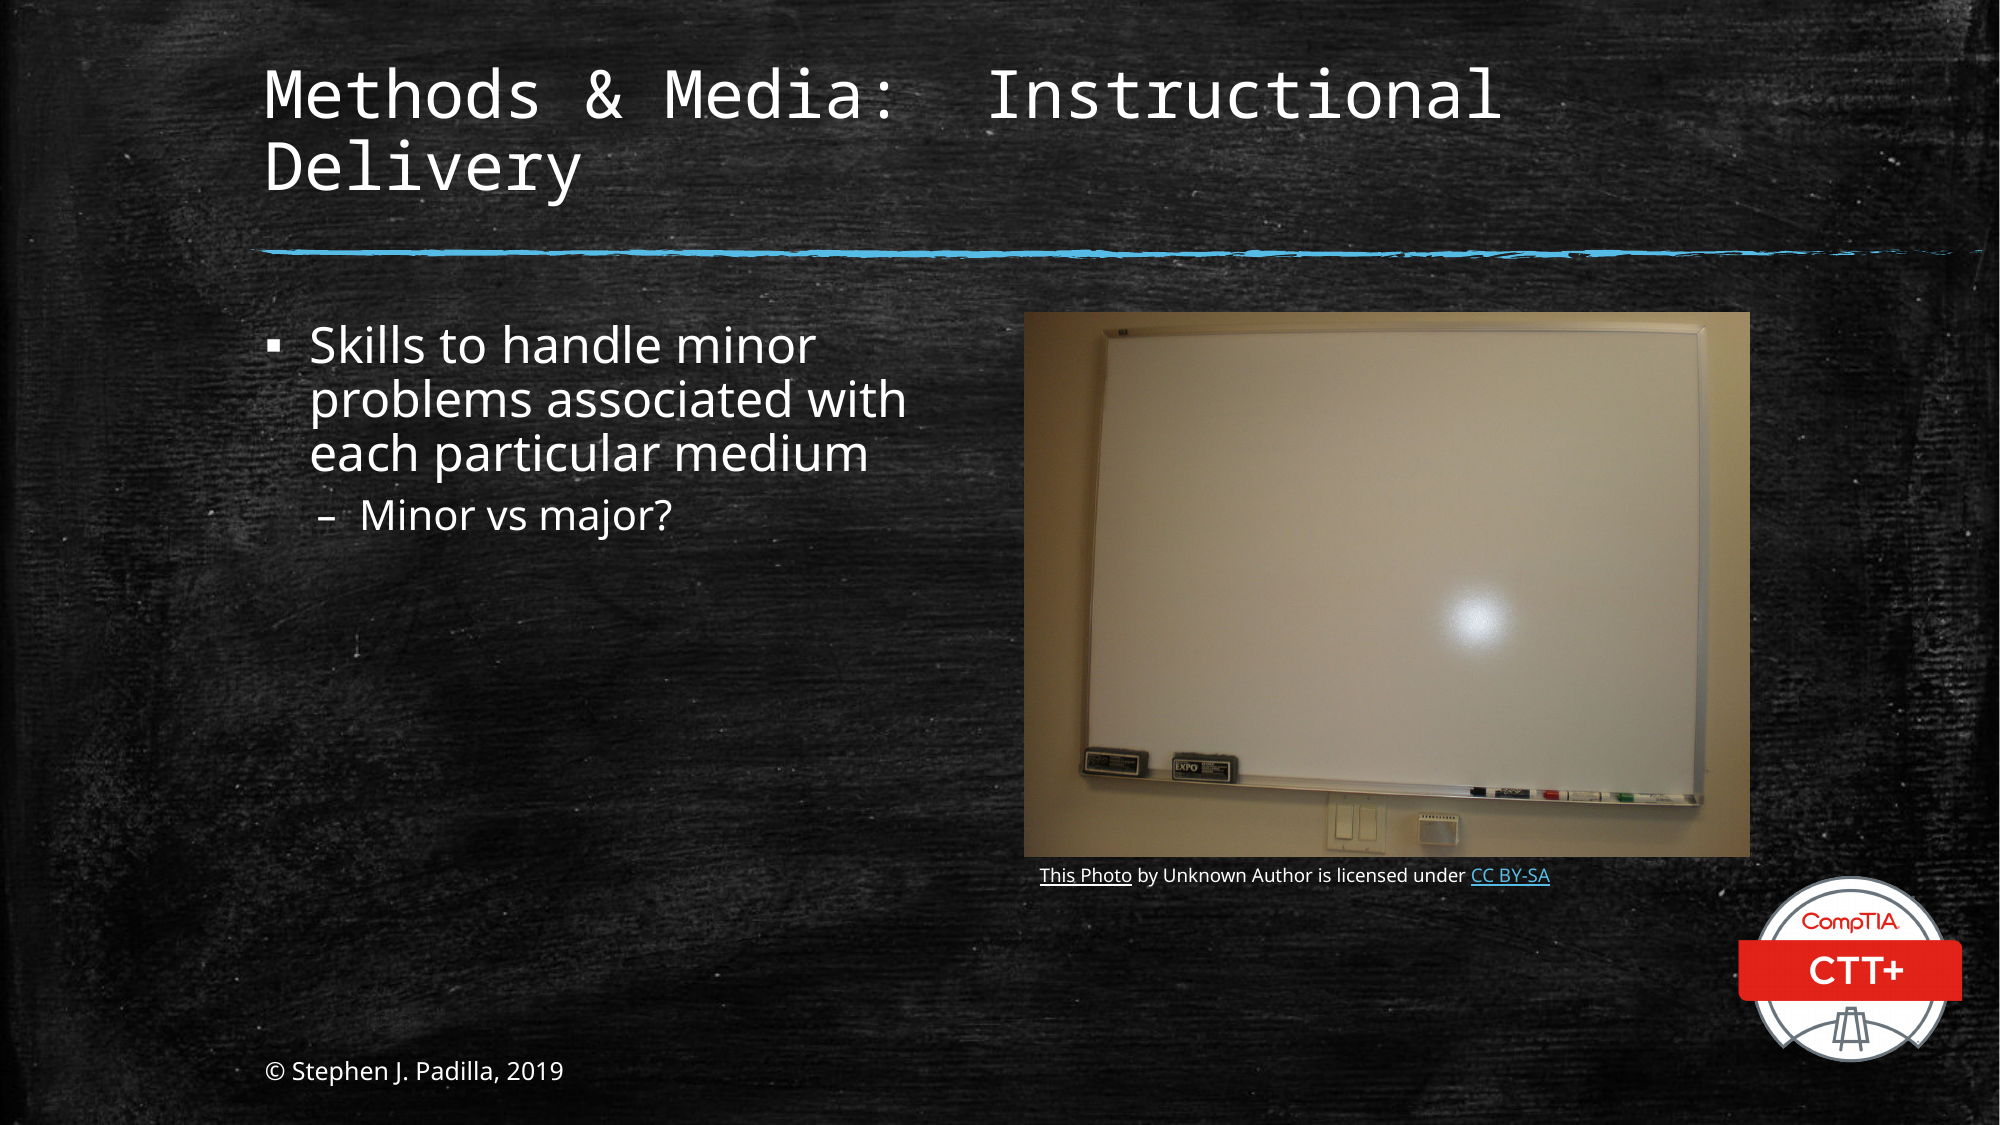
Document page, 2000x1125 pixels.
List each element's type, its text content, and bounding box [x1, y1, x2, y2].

title Methods & Media: Instructional Delivery [249, 45, 1750, 213]
text_box This Photo by Unknown Author is licensed under CC BY-SA [1024, 857, 1699, 897]
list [1024, 312, 1750, 857]
picture [1699, 824, 2000, 1125]
footer © Stephen J. Padilla, 2019 [249, 1050, 1288, 1096]
list Skills to handle minor problems associated with each particular medium Minor vs major? [249, 312, 975, 1013]
